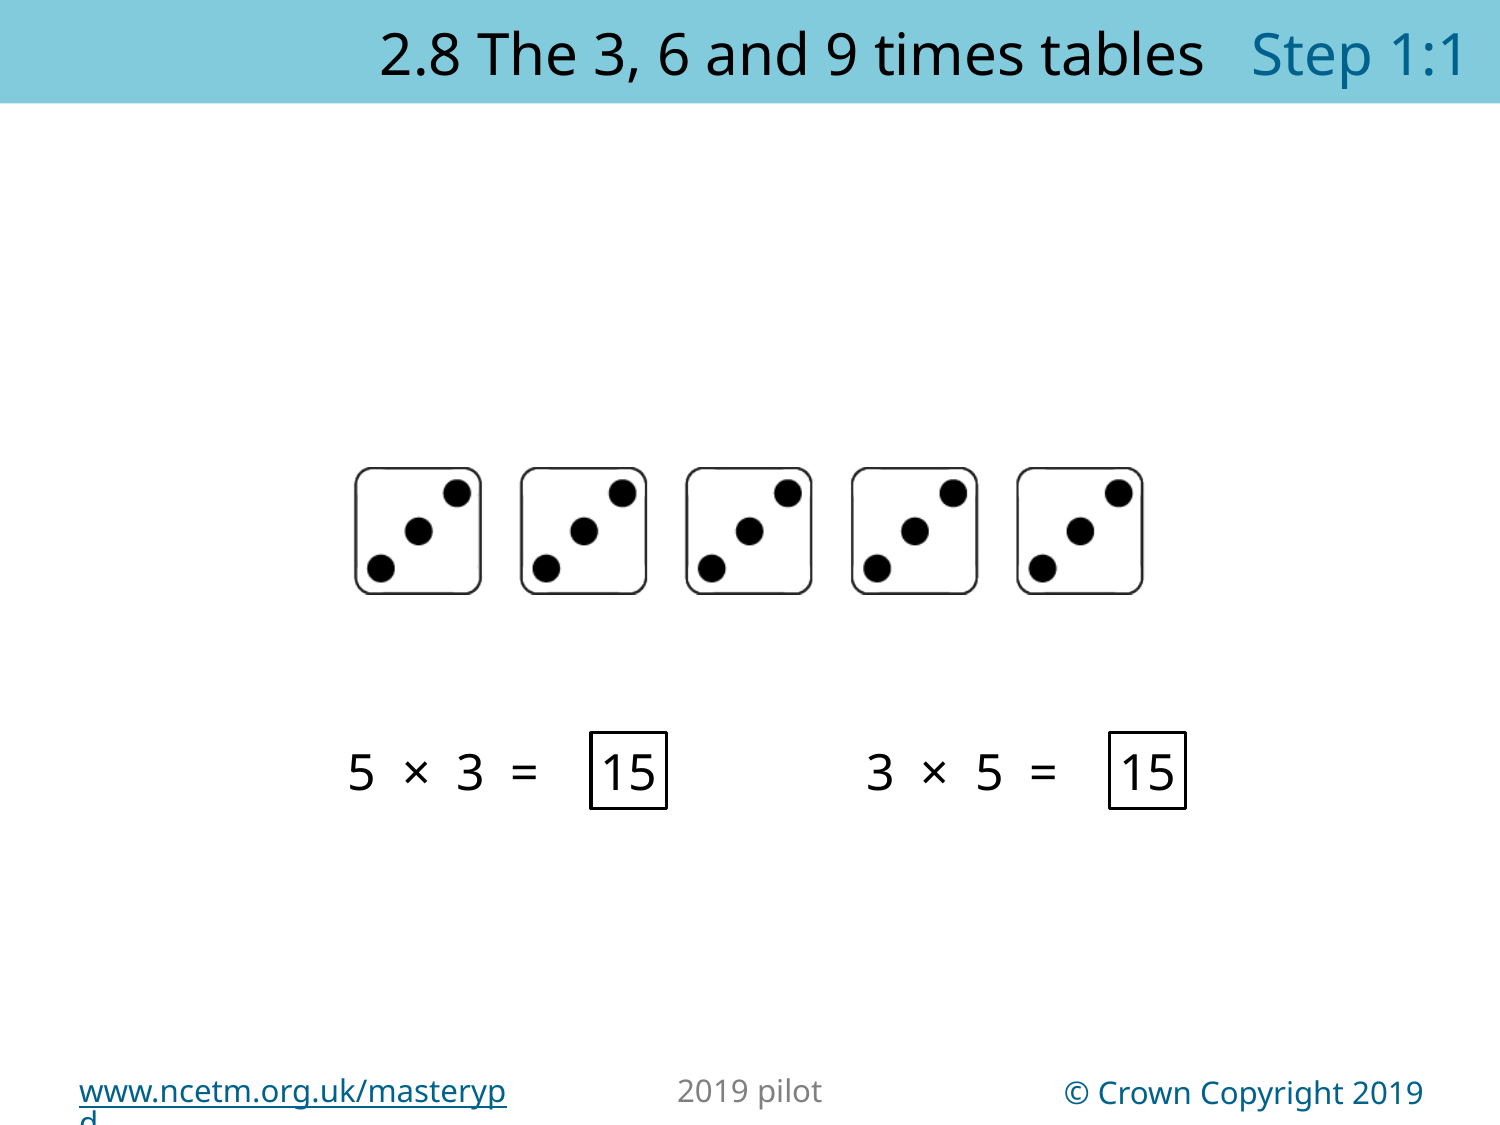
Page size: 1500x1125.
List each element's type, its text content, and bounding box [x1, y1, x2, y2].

list 2.8 The 3, 6 and 9 times tables Step 1:1 [0, 0, 1500, 104]
text_box 15 [1104, 732, 1192, 808]
text_box 5 × 3 = [332, 732, 555, 808]
picture [190, 467, 1310, 595]
text_box 3 × 5 = [851, 732, 1074, 808]
text_box 15 [585, 732, 673, 808]
